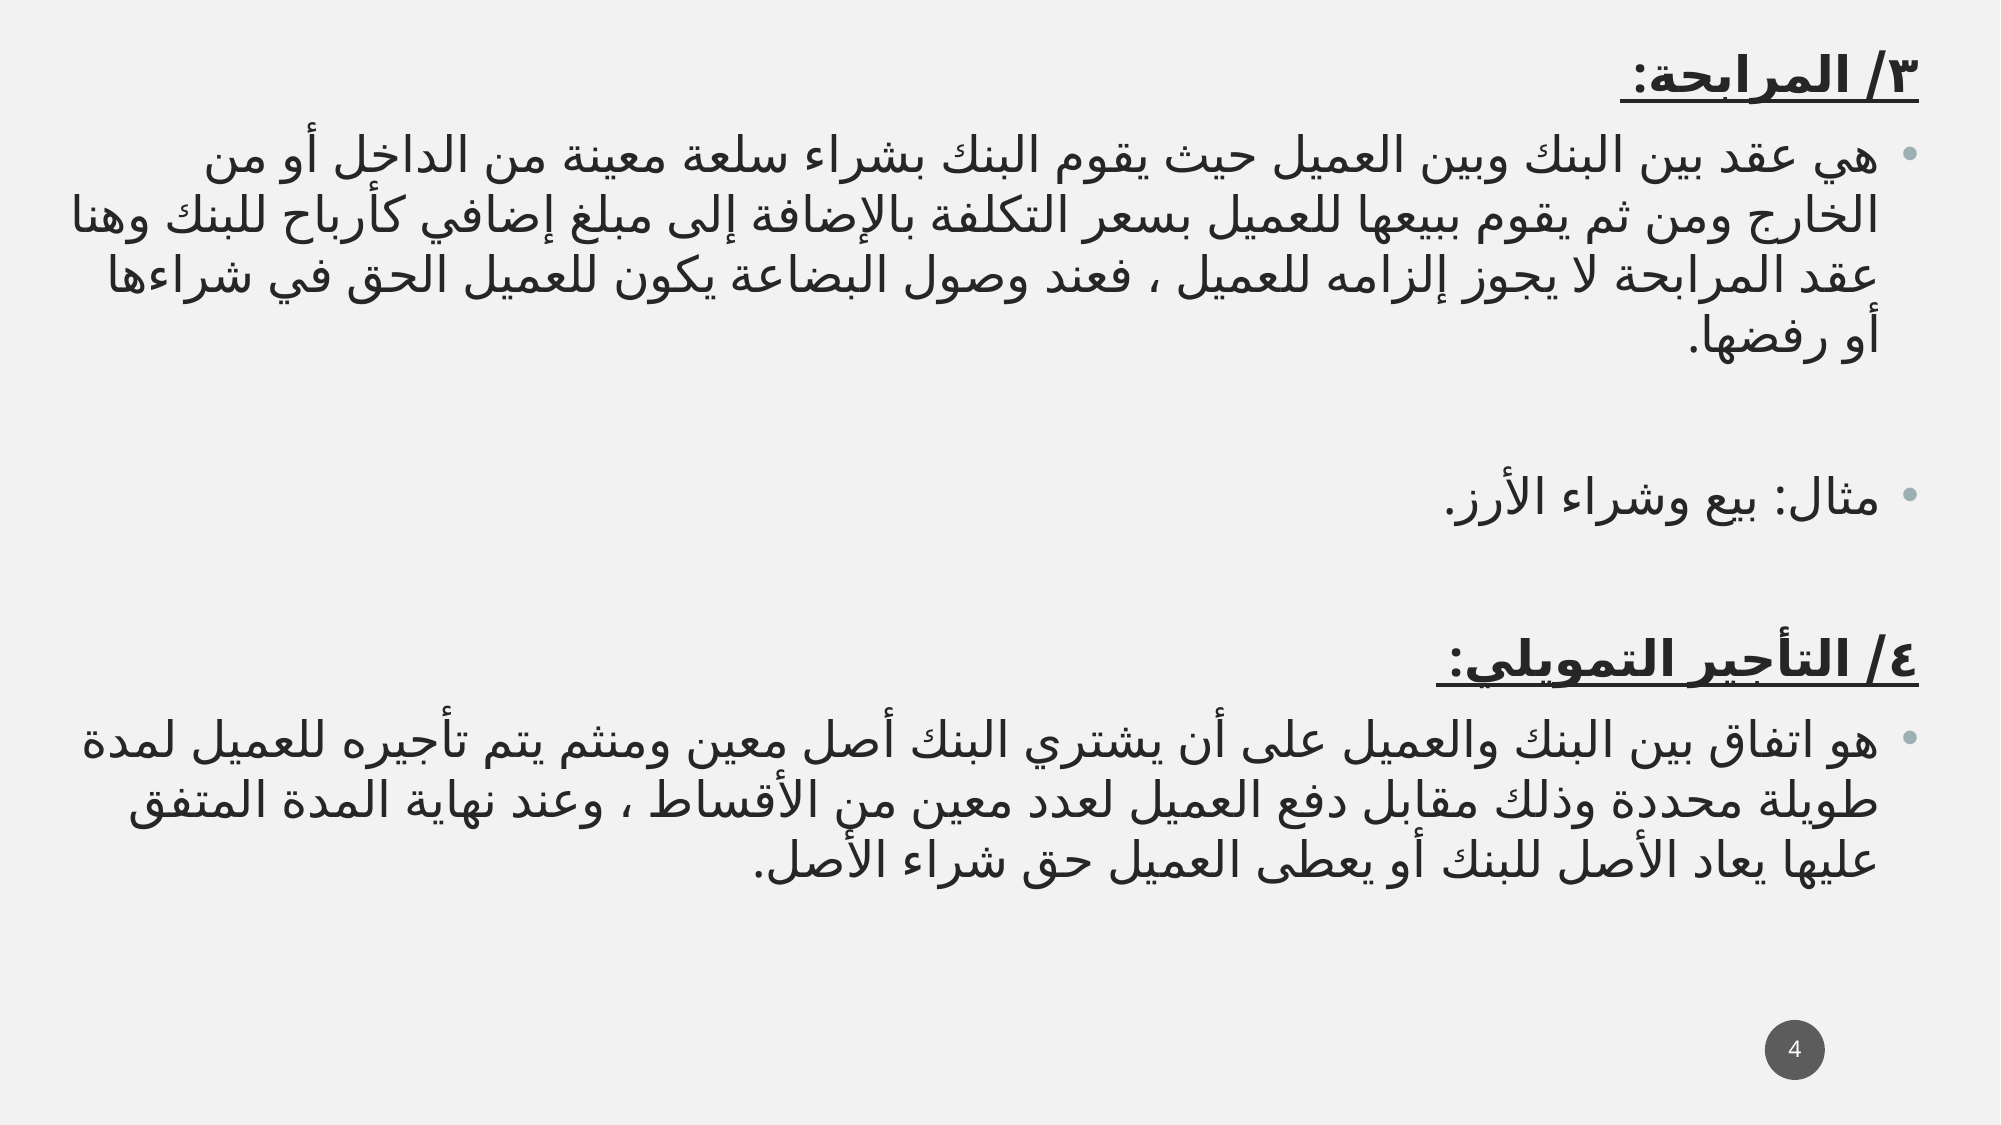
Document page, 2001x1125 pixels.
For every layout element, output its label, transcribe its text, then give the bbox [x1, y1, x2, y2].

list ٣/ المرابحة: هي عقد بين البنك وبين العميل حيث يقوم البنك بشراء سلعة معينة من الداخل أو من الخارج ومن ثم يقوم ببيعها للعميل بسعر التكلفة بالإضافة إلى مبلغ إضافي كأرباح للبنك وهنا عقد المرابحة لا يجوز إلزامه للعميل ، فعند وصول البضاعة يكون للعميل الحق في شراءها أو رفضها. مثال: بيع وشراء الأرز. ٤/ التأجير التمويلي: هو اتفاق بين البنك والعميل على أن يشتري البنك أصل معين ومنثم يتم تأجيره للعميل لمدة طويلة محددة وذلك مقابل دفع العميل لعدد معين من الأقساط ، وعند نهاية المدة المتفق عليها يعاد الأصل للبنك أو يعطى العميل حق شراء الأصل. [50, 34, 1934, 1057]
slide_number 4 [1764, 1019, 1825, 1080]
